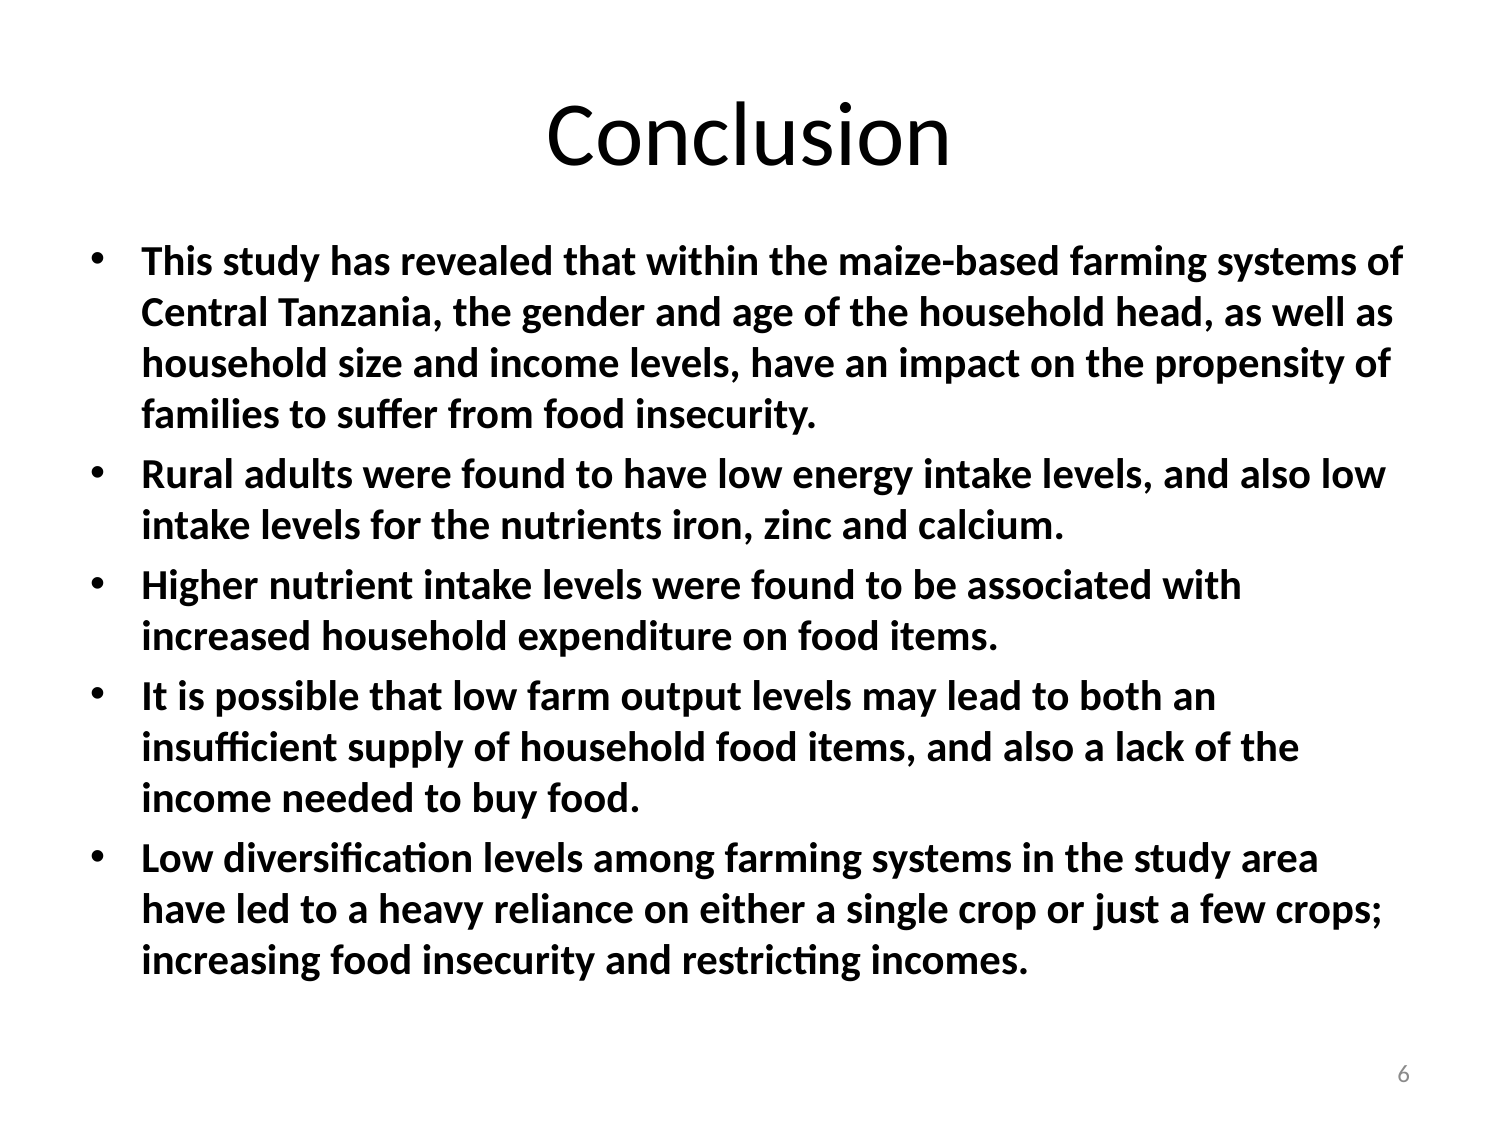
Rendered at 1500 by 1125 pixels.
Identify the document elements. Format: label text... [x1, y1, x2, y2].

slide_number 6 [1074, 1042, 1425, 1103]
list This study has revealed that within the maize-based farming systems of Central Tanzania, the gender and age of the household head, as well as household size and income levels, have an impact on the propensity of families to suffer from food insecurity. Rural adults were found to have low energy intake levels, and also low intake levels for the nutrients iron, zinc and calcium. Higher nutrient intake levels were found to be associated with increased household expenditure on food items. It is possible that low farm output levels may lead to both an insufficient supply of household food items, and also a lack of the income needed to buy food. Low diversification levels among farming systems in the study area have led to a heavy reliance on either a single crop or just a few crops; increasing food insecurity and restricting incomes. [75, 224, 1425, 1005]
title Conclusion [75, 45, 1425, 213]
